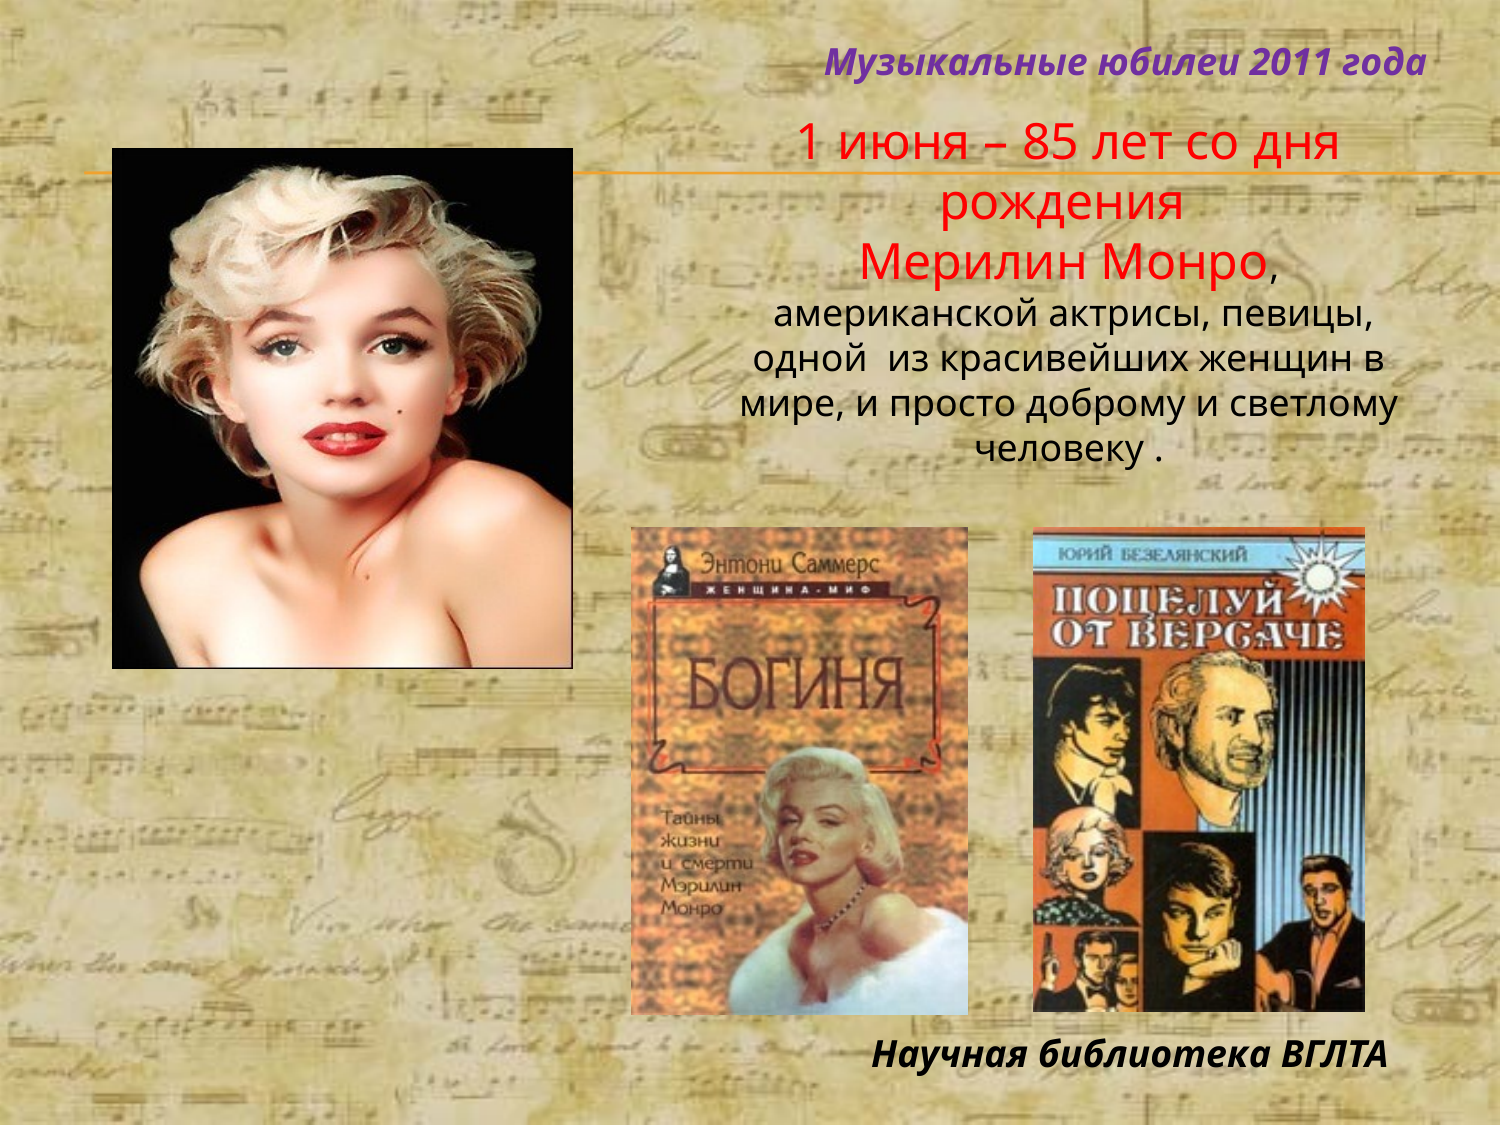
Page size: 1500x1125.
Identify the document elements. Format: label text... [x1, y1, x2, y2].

text_box 1 июня – 85 лет со дня рождения Мерилин Монро, американской актрисы, певицы, одной из красивейших женщин в мире, и просто доброму и светлому человеку . [714, 101, 1424, 522]
picture [0, 0, 1500, 1125]
text_box Научная библиотека ВГЛТА [856, 1023, 1447, 1083]
text_box Музыкальные юбилеи 2011 года [809, 30, 1471, 91]
